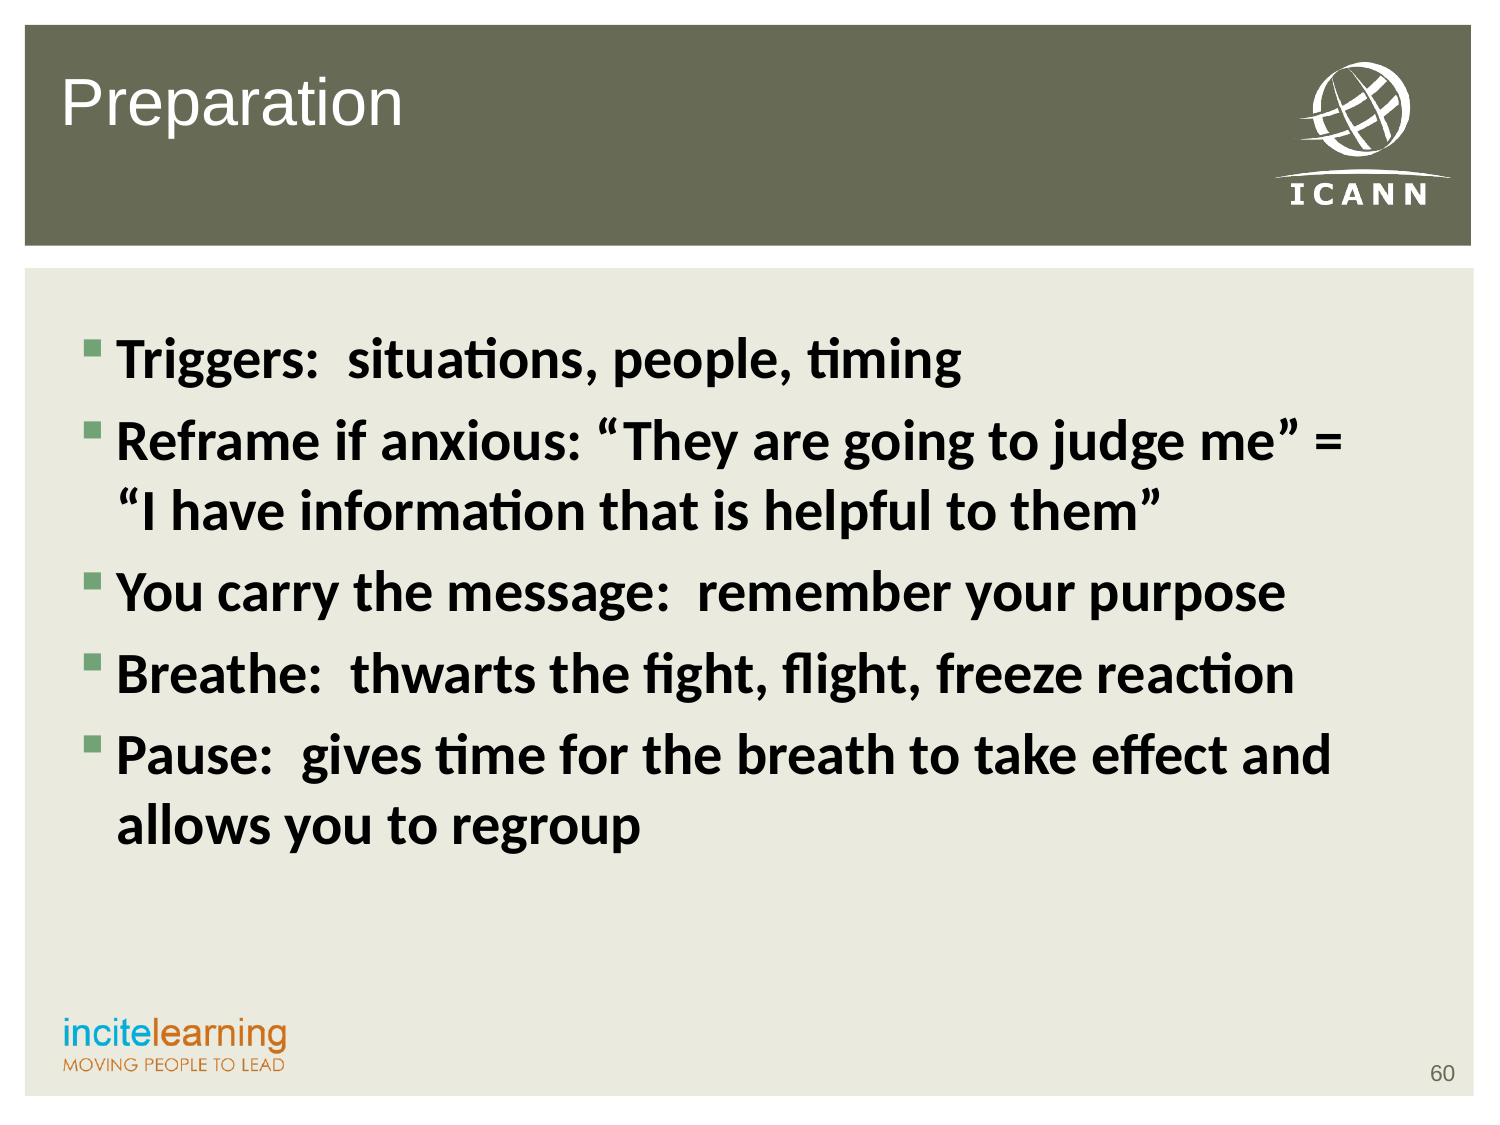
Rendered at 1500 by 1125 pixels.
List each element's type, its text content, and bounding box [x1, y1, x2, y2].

title Preparation [45, 12, 1421, 186]
list Triggers: situations, people, timing Reframe if anxious: “They are going to judge me” = “I have information that is helpful to them” You carry the message: remember your purpose Breathe: thwarts the fight, flight, freeze reaction Pause: gives time for the breath to take effect and allows you to regroup [56, 313, 1375, 1056]
picture [62, 1056, 288, 1076]
picture [1273, 62, 1453, 205]
slide_number 60 [1373, 1048, 1472, 1097]
